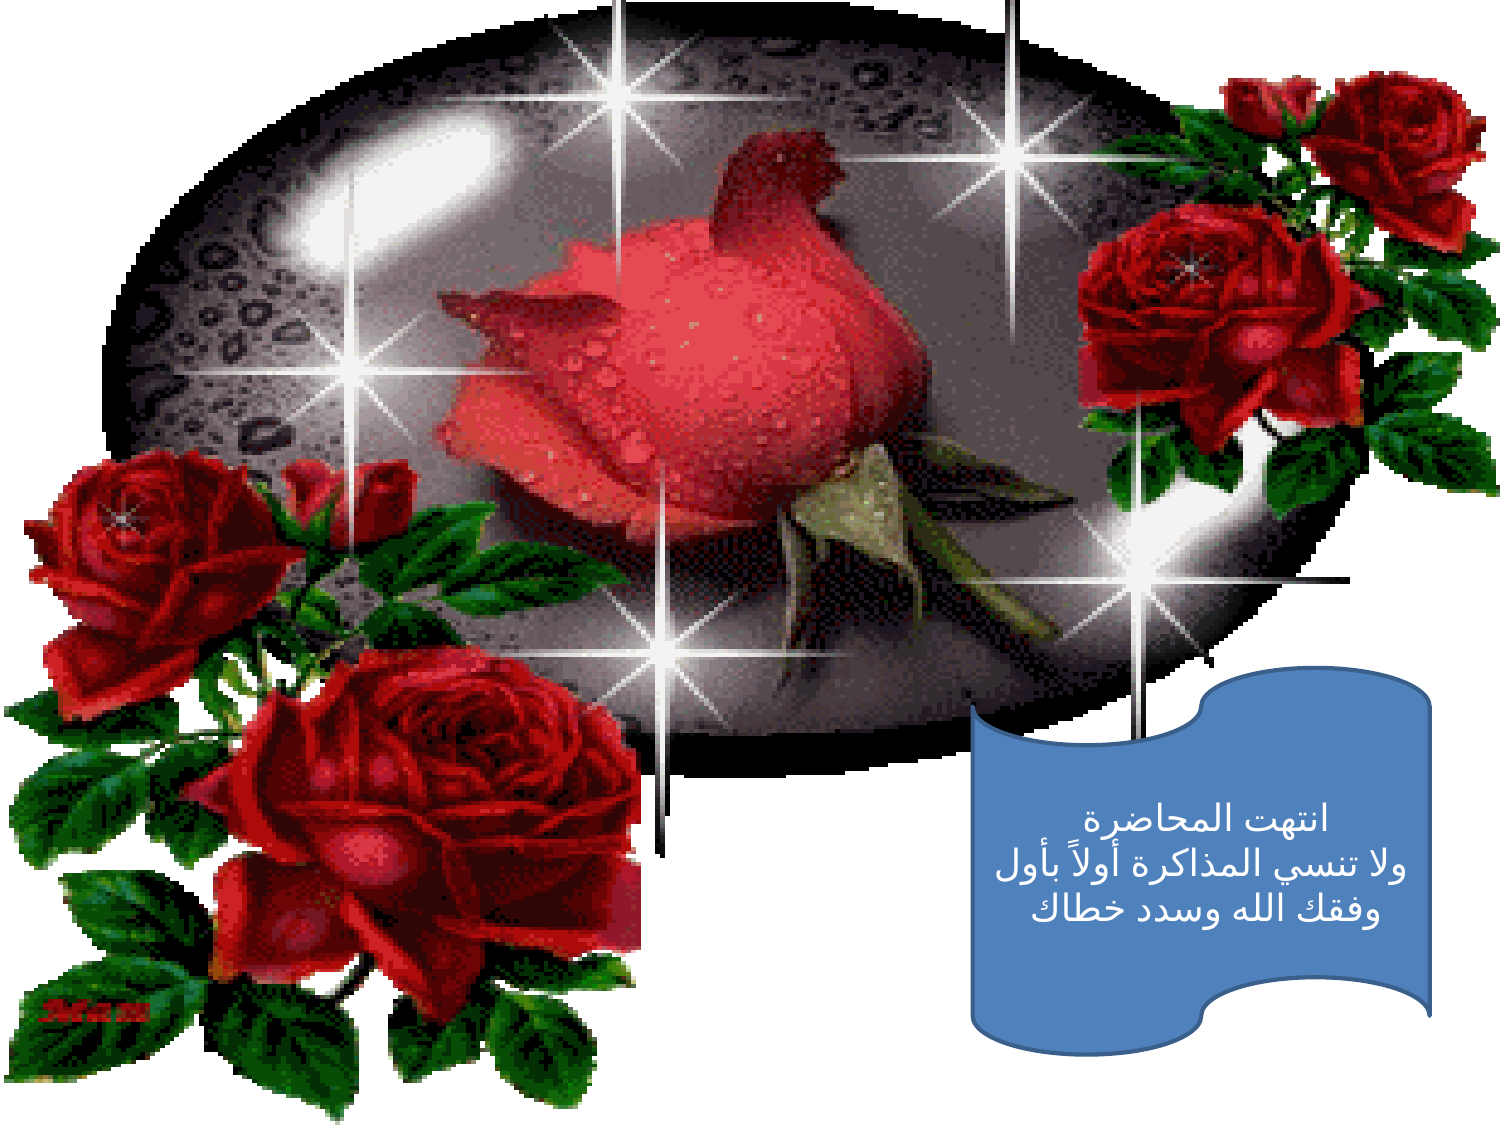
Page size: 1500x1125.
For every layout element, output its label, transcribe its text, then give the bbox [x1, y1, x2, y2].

picture [0, 0, 1500, 1125]
text_box انتهت المحاضرة ولا تنسي المذاكرة أولاً بأول وفقك الله وسدد خطاك [970, 665, 1432, 1057]
